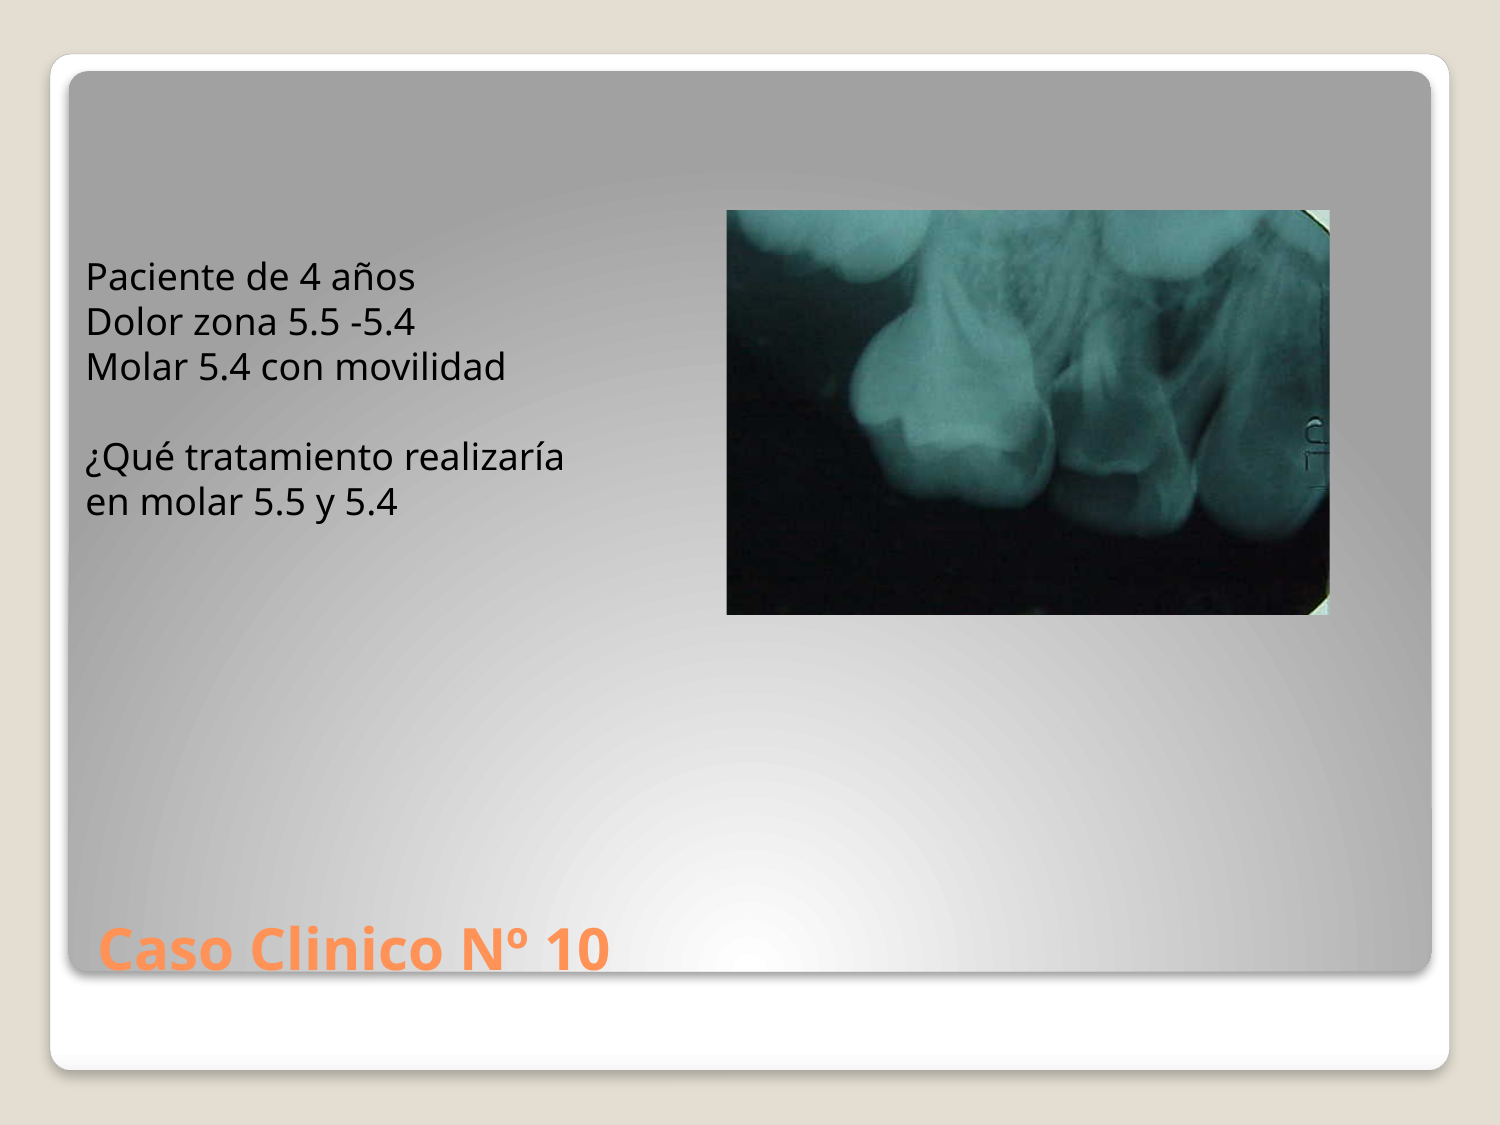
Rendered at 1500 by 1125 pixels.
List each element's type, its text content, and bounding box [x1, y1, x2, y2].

text_box Paciente de 4 años Dolor zona 5.5 -5.4 Molar 5.4 con movilidad ¿Qué tratamiento realizaría en molar 5.5 y 5.4 [70, 246, 591, 531]
title Caso Clinico Nº 10 [82, 817, 1425, 990]
picture [726, 210, 1330, 616]
